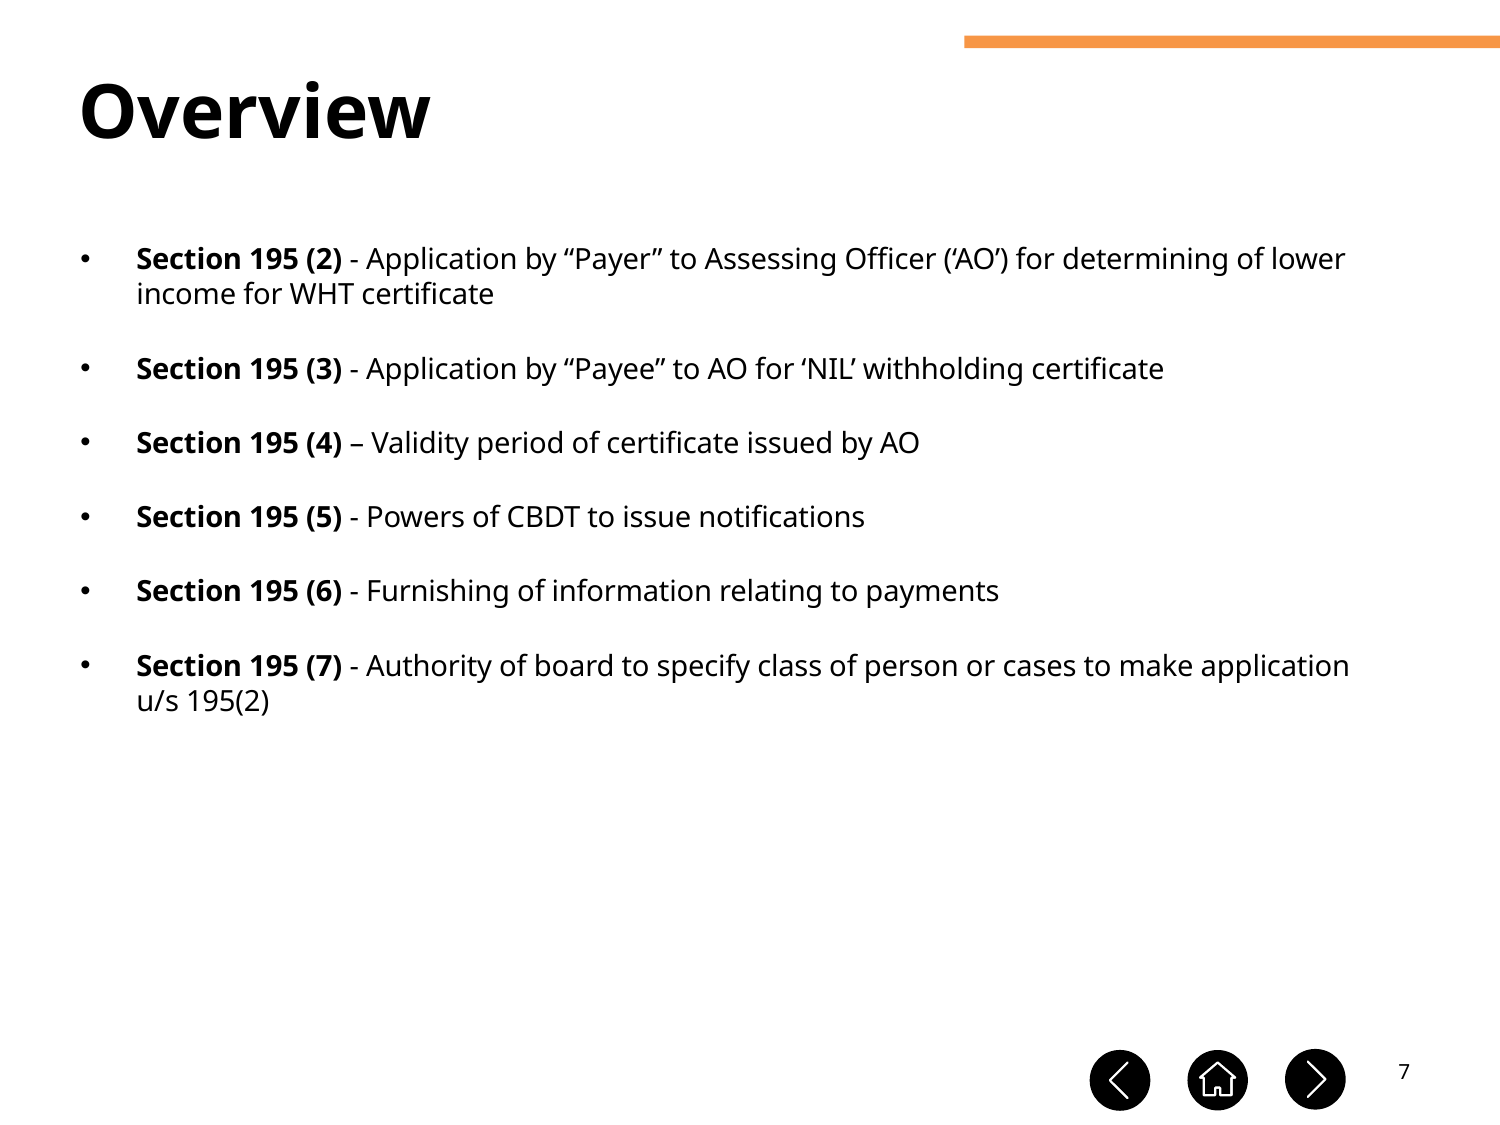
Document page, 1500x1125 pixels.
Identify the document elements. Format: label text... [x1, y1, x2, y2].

text_box [962, 34, 1500, 50]
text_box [1089, 1048, 1346, 1111]
slide_number 7 [1074, 1042, 1425, 1103]
text_box Section 195 (2) - Application by “Payer” to Assessing Officer (‘AO’) for determining of lower income for WHT certificate Section 195 (3) - Application by “Payee” to AO for ‘NIL’ withholding certificate Section 195 (4) – Validity period of certificate issued by AO Section 195 (5) - Powers of CBDT to issue notifications Section 195 (6) - Furnishing of information relating to payments Section 195 (7) - Authority of board to specify class of person or cases to make application u/s 195(2) [63, 233, 1388, 762]
text_box Overview [61, 48, 1401, 260]
